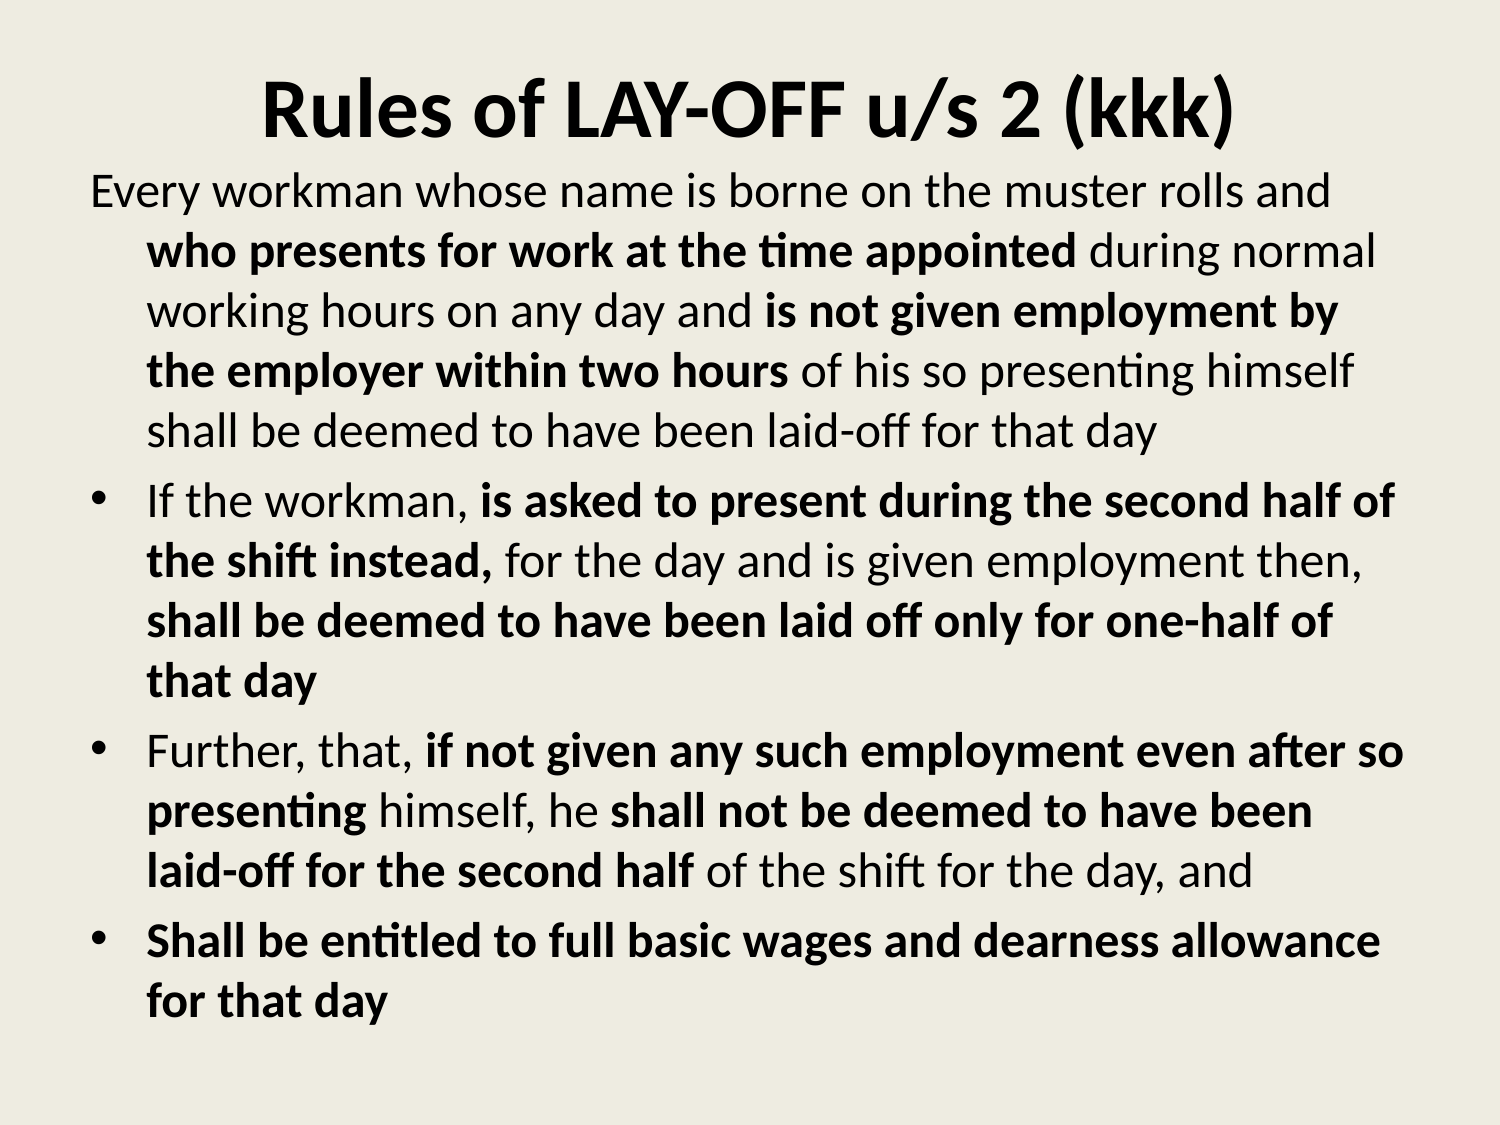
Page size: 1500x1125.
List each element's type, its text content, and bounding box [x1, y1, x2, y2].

title Rules of LAY-OFF u/s 2 (kkk) [75, 45, 1425, 149]
list Every workman whose name is borne on the muster rolls and who presents for work at the time appointed during normal working hours on any day and is not given employment by the employer within two hours of his so presenting himself shall be deemed to have been laid-off for that day If the workman, is asked to present during the second half of the shift instead, for the day and is given employment then, shall be deemed to have been laid off only for one-half of that day Further, that, if not given any such employment even after so presenting himself, he shall not be deemed to have been laid-off for the second half of the shift for the day, and Shall be entitled to full basic wages and dearness allowance for that day [75, 149, 1425, 1088]
